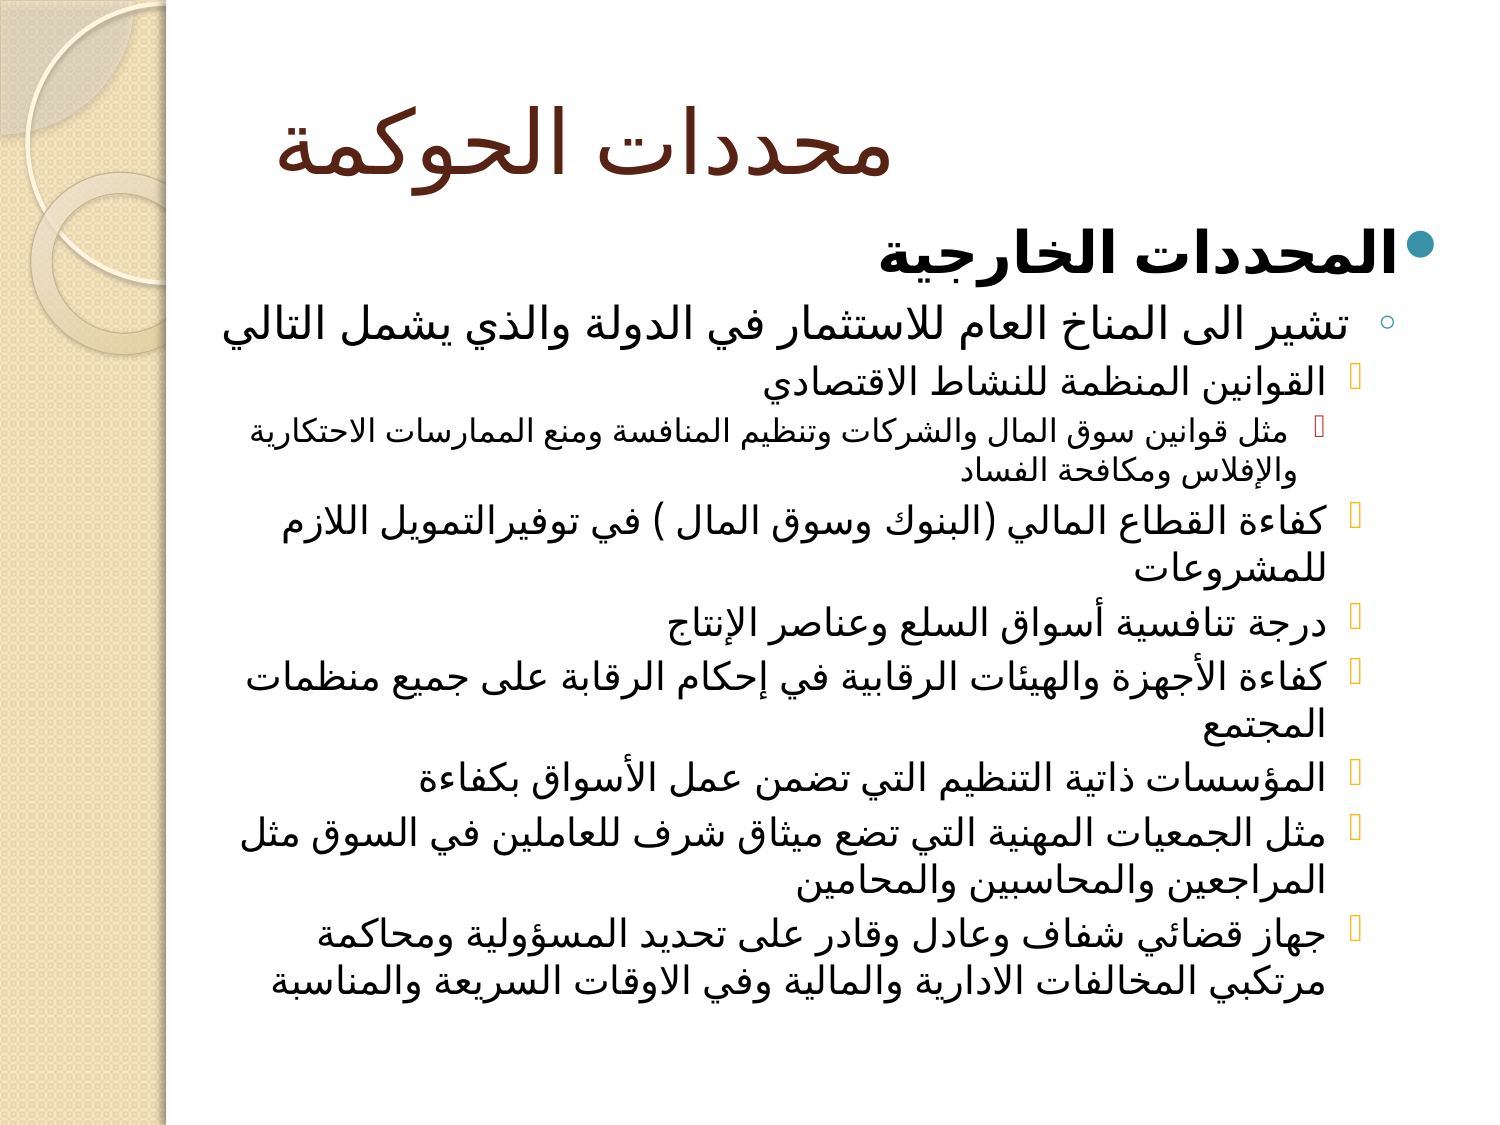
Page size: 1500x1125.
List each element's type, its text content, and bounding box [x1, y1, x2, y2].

title محددات الحوكمة [235, 45, 1466, 208]
list المحددات الخارجية تشير الى المناخ العام للاستثمار في الدولة والذي يشمل التالي القوانين المنظمة للنشاط الاقتصادي مثل قوانين سوق المال والشركات وتنظيم المنافسة ومنع الممارسات الاحتكارية والإفلاس ومكافحة الفساد كفاءة القطاع المالي (البنوك وسوق المال ) في توفيرالتمويل اللازم للمشروعات درجة تنافسية أسواق السلع وعناصر الإنتاج كفاءة الأجهزة والهيئات الرقابية في إحكام الرقابة على جميع منظمات المجتمع المؤسسات ذاتية التنظيم التي تضمن عمل الأسواق بكفاءة مثل الجمعيات المهنية التي تضع ميثاق شرف للعاملين في السوق مثل المراجعين والمحاسبين والمحامين جهاز قضائي شفاف وعادل وقادر على تحديد المسؤولية ومحاكمة مرتكبي المخالفات الادارية والمالية وفي الاوقات السريعة والمناسبة [194, 208, 1466, 1071]
